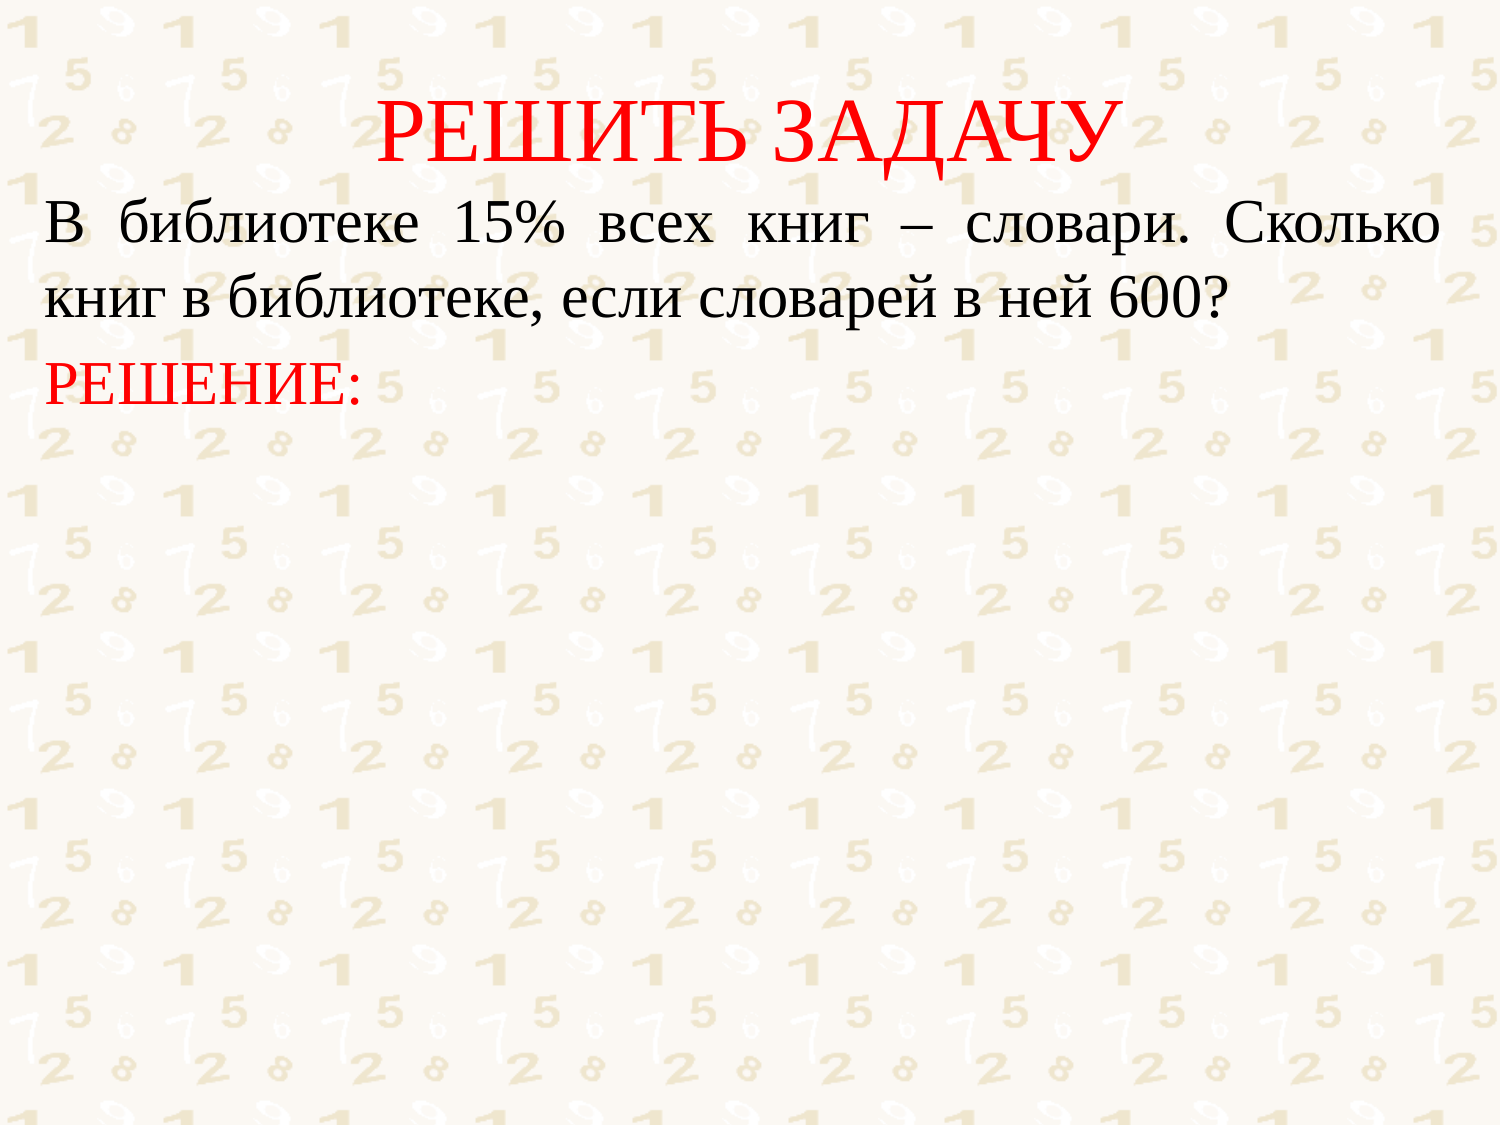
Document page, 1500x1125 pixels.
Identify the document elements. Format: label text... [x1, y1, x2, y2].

picture [0, 0, 1500, 1125]
title РЕШИТЬ ЗАДАЧУ [112, 30, 1388, 172]
list В библиотеке 15% всех книг – словари. Сколько книг в библиотеке, если словарей в ней 600? РЕШЕНИЕ: [29, 172, 1459, 848]
